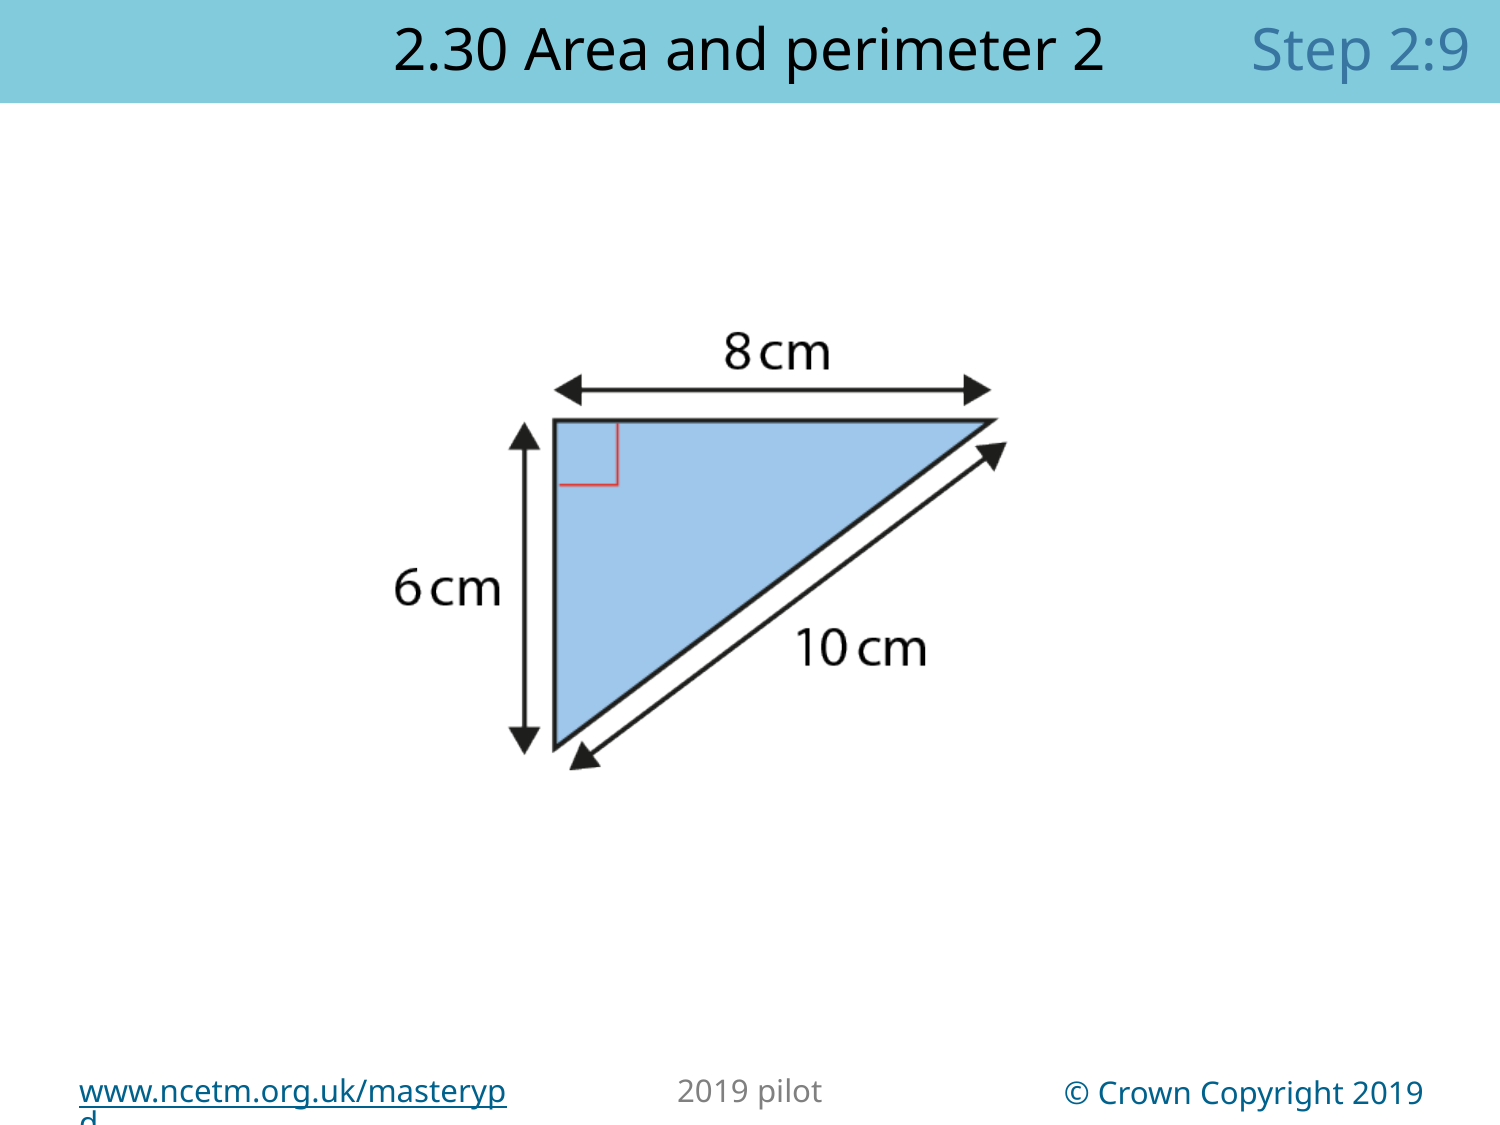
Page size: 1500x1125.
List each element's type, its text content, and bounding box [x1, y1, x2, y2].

picture [101, 321, 1399, 804]
list Step 2:9 [0, 0, 1500, 104]
